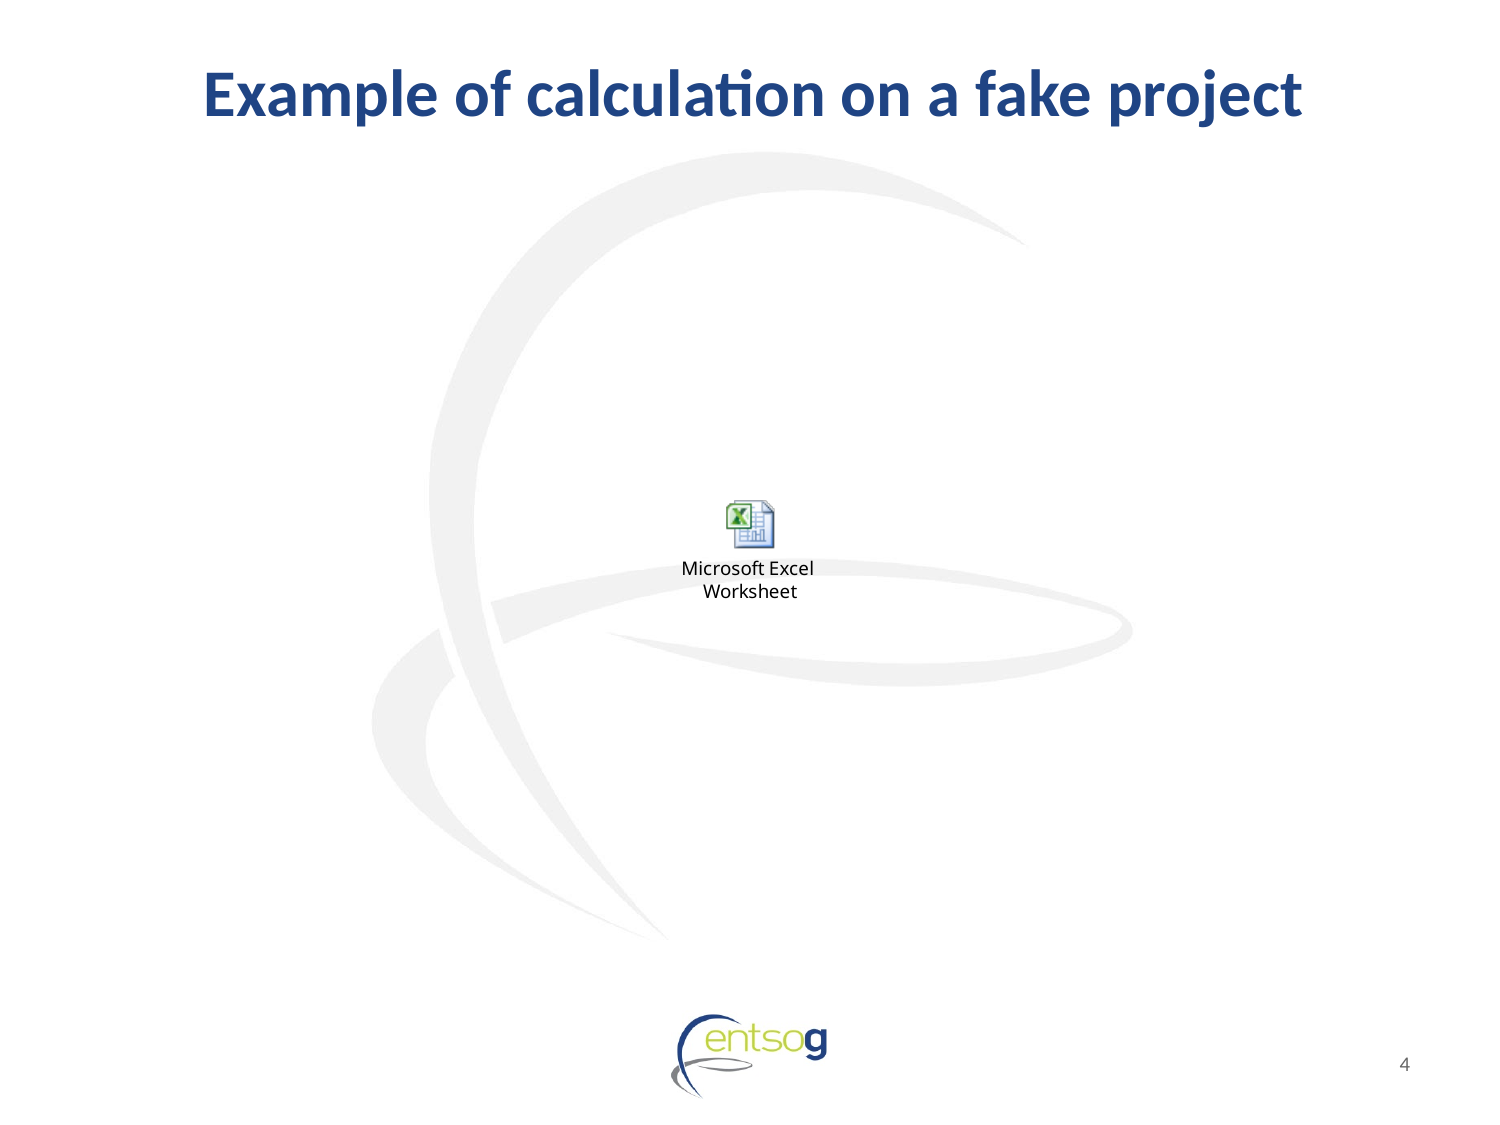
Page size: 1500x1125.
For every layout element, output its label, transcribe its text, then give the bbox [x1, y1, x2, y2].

title Example of calculation on a fake project [75, 42, 1434, 132]
slide_number 4 [1364, 1042, 1425, 1088]
picture [358, 141, 1140, 949]
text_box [674, 498, 826, 626]
picture [671, 999, 829, 1101]
